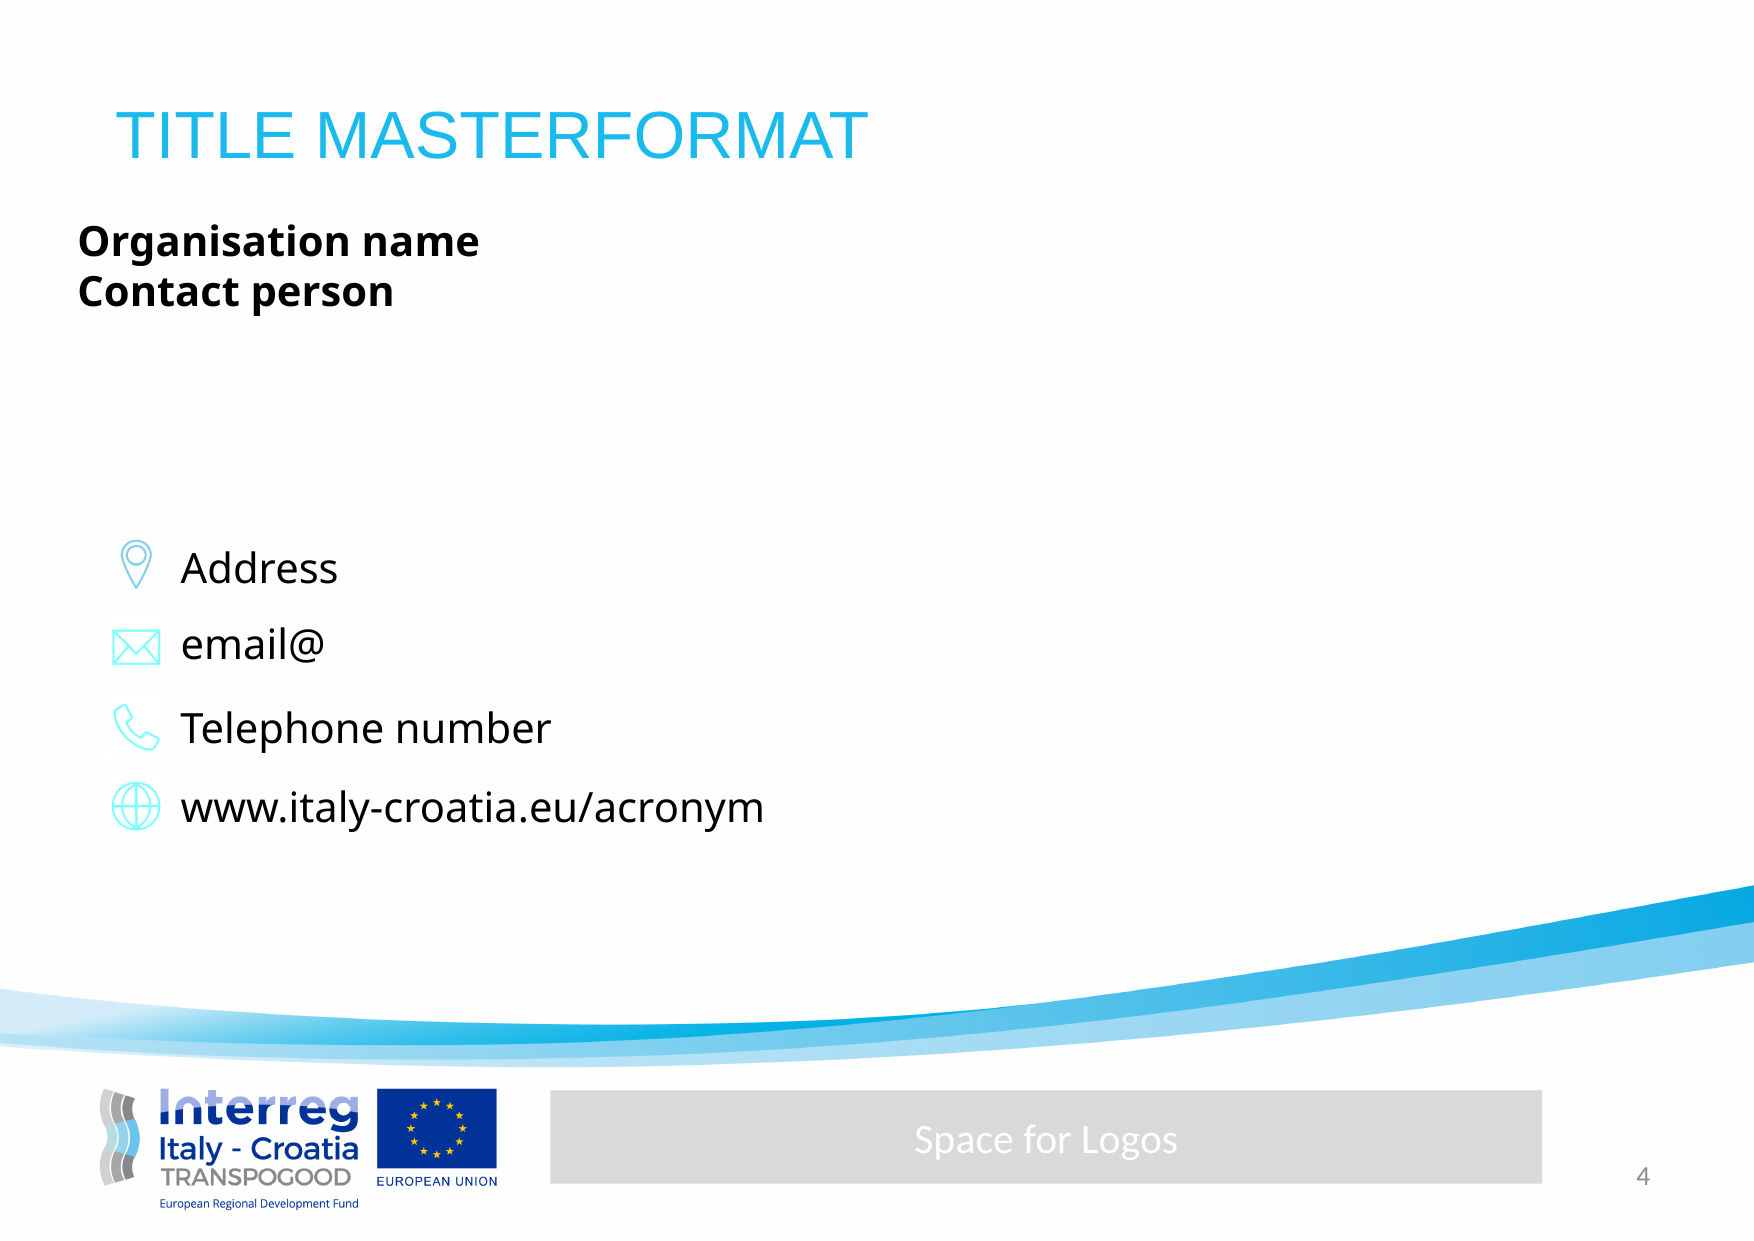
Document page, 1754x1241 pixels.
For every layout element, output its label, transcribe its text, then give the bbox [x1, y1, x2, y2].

text_box Telephone number [165, 694, 1194, 760]
text_box TITLE MASTERFORMAT [97, 83, 1656, 181]
text_box Address [165, 534, 1194, 600]
picture [0, 0, 1754, 1241]
text_box email@ [165, 610, 1194, 676]
text_box Organisation name Contact person [62, 206, 496, 322]
text_box www.italy-croatia.eu/acronym [165, 772, 1194, 838]
text_box Space for Logos [549, 1089, 1543, 1185]
slide_number 4 [1607, 1141, 1666, 1208]
